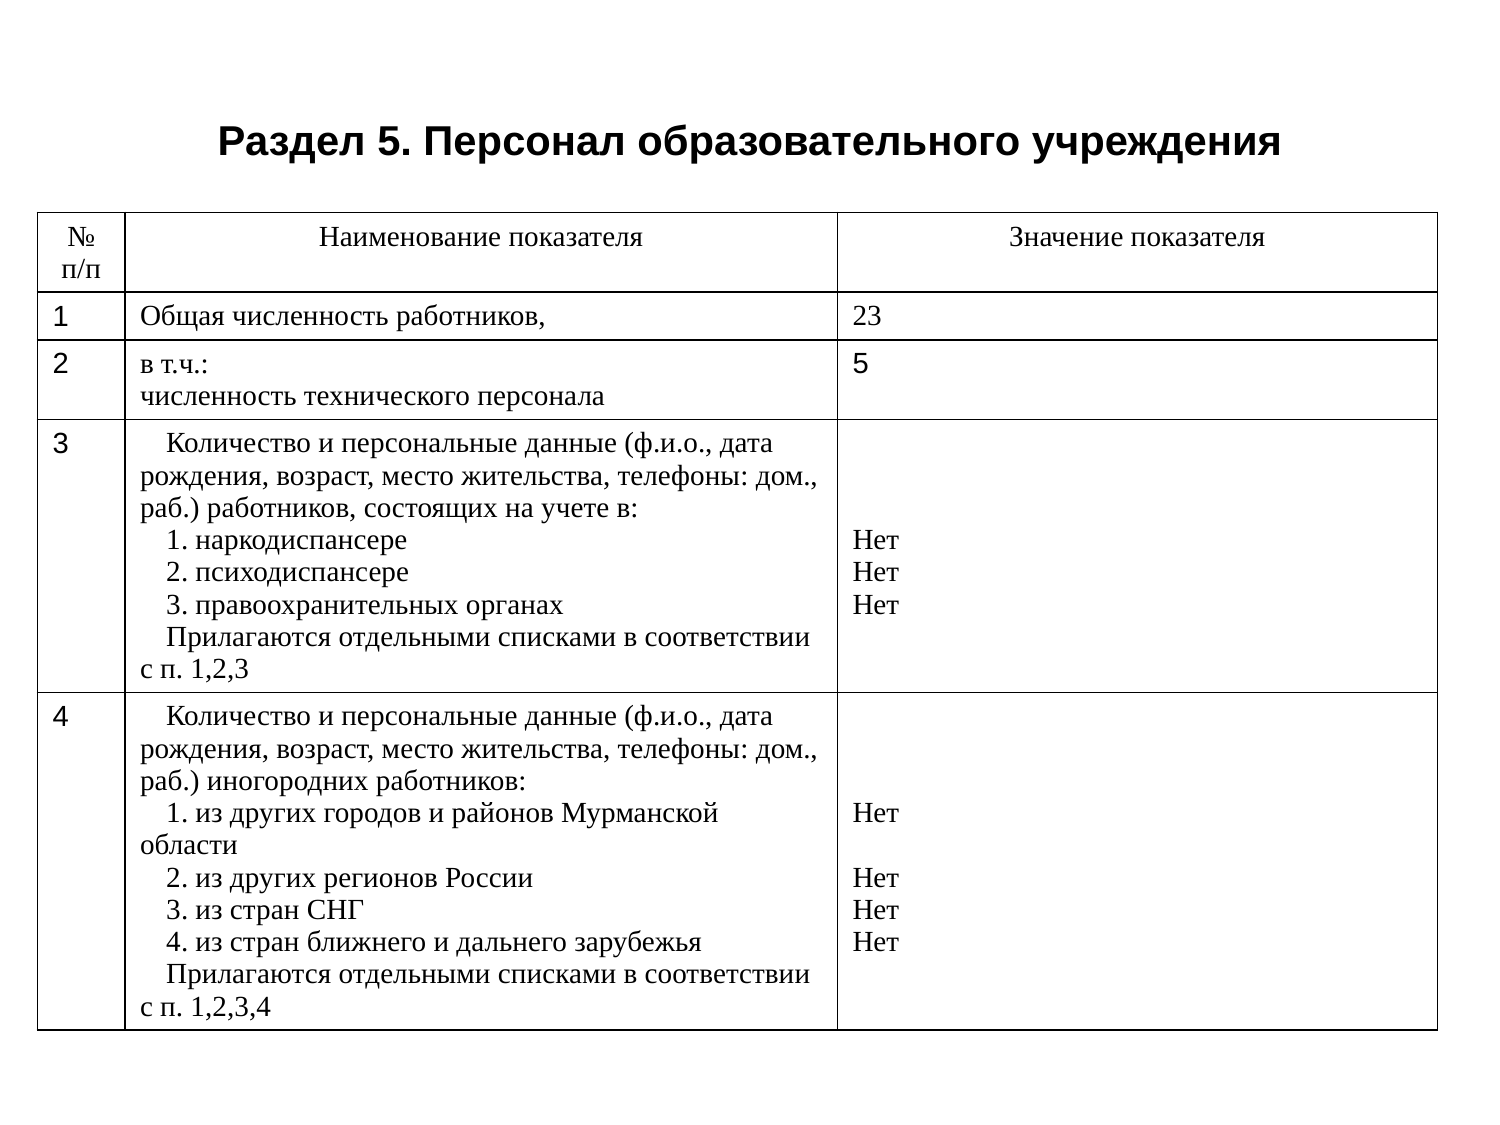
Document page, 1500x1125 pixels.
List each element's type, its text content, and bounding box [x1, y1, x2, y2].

table_cell 23 [838, 293, 1437, 339]
table_cell Количество и персональные данные (ф.и.о., дата рождения, возраст, место жительства, телефоны: дом., раб.) работников, состоящих на учете в: 1. наркодиспансере 2. психодиспансере 3. правоохранительных органах Прилагаются отдельными списками в соответствии с п. 1,2,3 [126, 420, 837, 692]
table_header № п/п [38, 213, 124, 291]
table_cell Общая численность работников, [126, 293, 837, 339]
table_cell 4 [38, 693, 124, 1029]
table_cell в т.ч.: численность технического персонала [126, 341, 837, 419]
table_cell 1 [38, 293, 124, 339]
table_cell Нет Нет Нет Нет [838, 693, 1437, 1029]
table_cell Нет Нет Нет [838, 420, 1437, 692]
table_cell 3 [38, 420, 124, 692]
table_header Значение показателя [838, 213, 1437, 291]
title Раздел 5. Персонал образовательного учреждения [74, 44, 1426, 212]
table_cell 2 [38, 341, 124, 419]
table_header Наименование показателя [126, 213, 837, 291]
table_cell 5 [838, 341, 1437, 419]
table_cell Количество и персональные данные (ф.и.о., дата рождения, возраст, место жительства, телефоны: дом., раб.) иногородних работников: 1. из других городов и районов Мурманской области 2. из других регионов России 3. из стран СНГ 4. из стран ближнего и дальнего зарубежья Прилагаются отдельными списками в соответствии с п. 1,2,3,4 [126, 693, 837, 1029]
